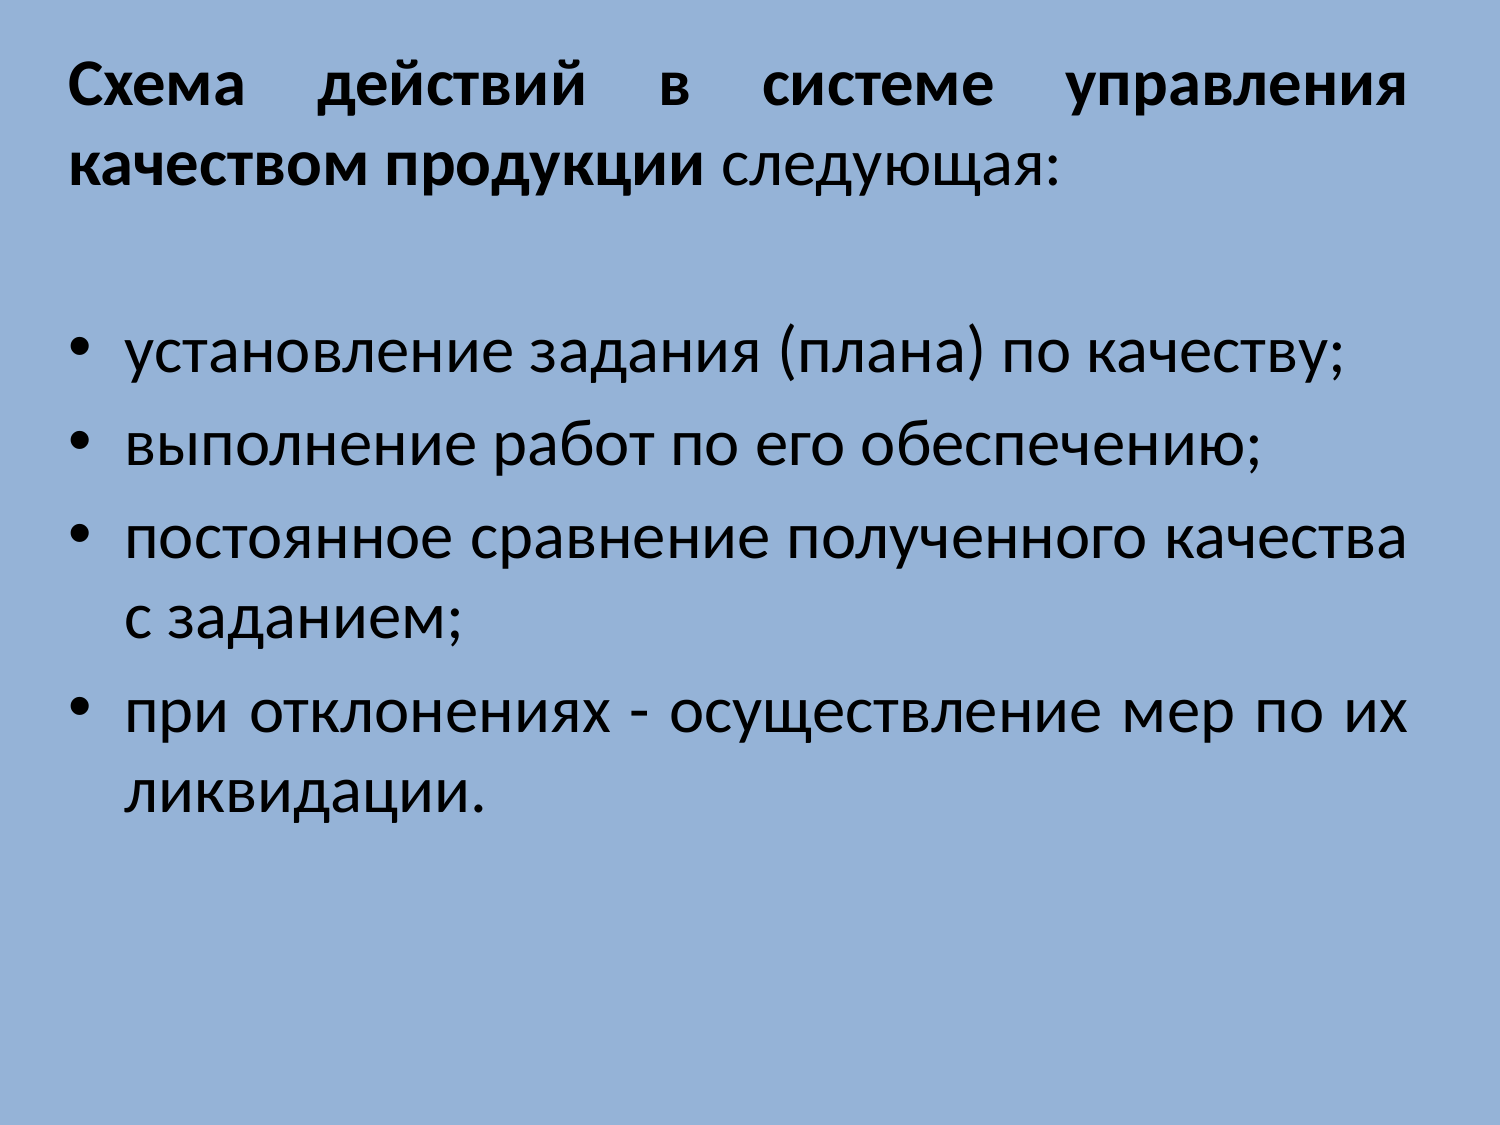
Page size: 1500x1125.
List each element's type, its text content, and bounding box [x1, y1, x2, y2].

list Схема действий в системе управления качеством продукции следующая: установление задания (плана) по качеству; выполнение работ по его обеспечению; постоянное сравнение полученного качества с заданием; при отклонениях - осуществление мер по их ликвидации. [53, 30, 1425, 1005]
